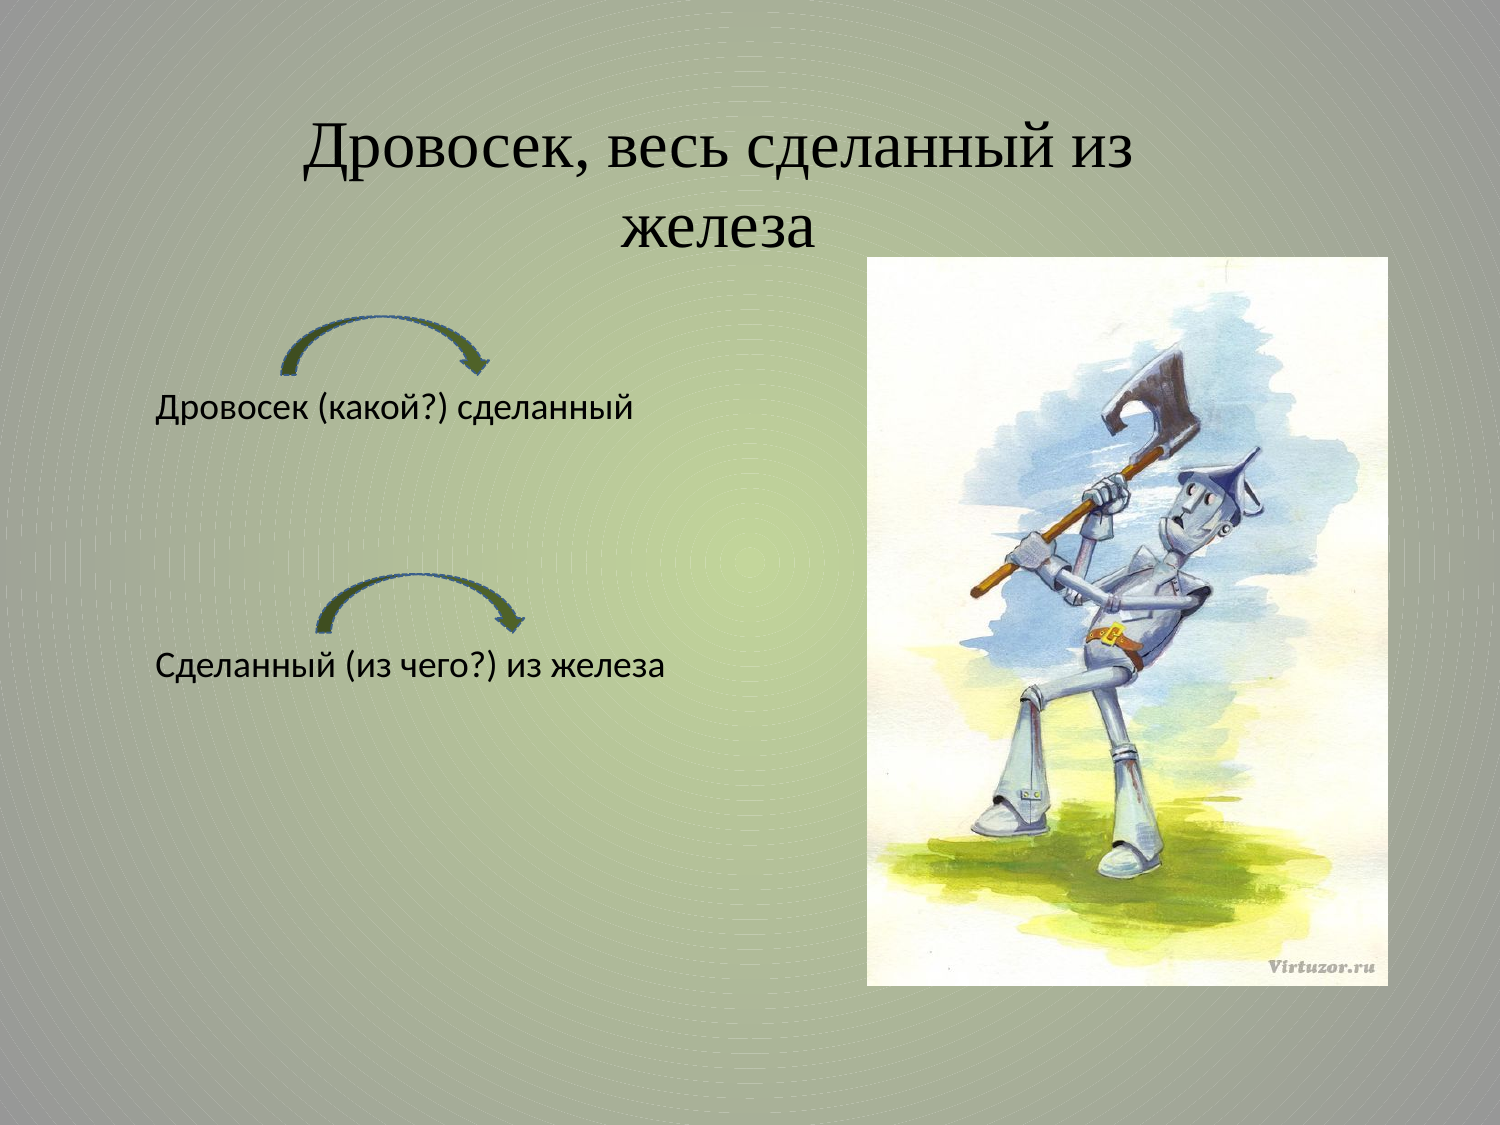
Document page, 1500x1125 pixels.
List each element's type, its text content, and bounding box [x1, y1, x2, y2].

text_box Дровосек, весь сделанный из железа [210, 93, 1227, 314]
picture [866, 257, 1388, 987]
text_box Сделанный (из чего?) из железа [140, 632, 704, 738]
text_box [315, 620, 325, 634]
text_box [318, 573, 526, 634]
text_box Дровосек (какой?) сделанный [140, 374, 680, 480]
text_box [280, 315, 490, 376]
